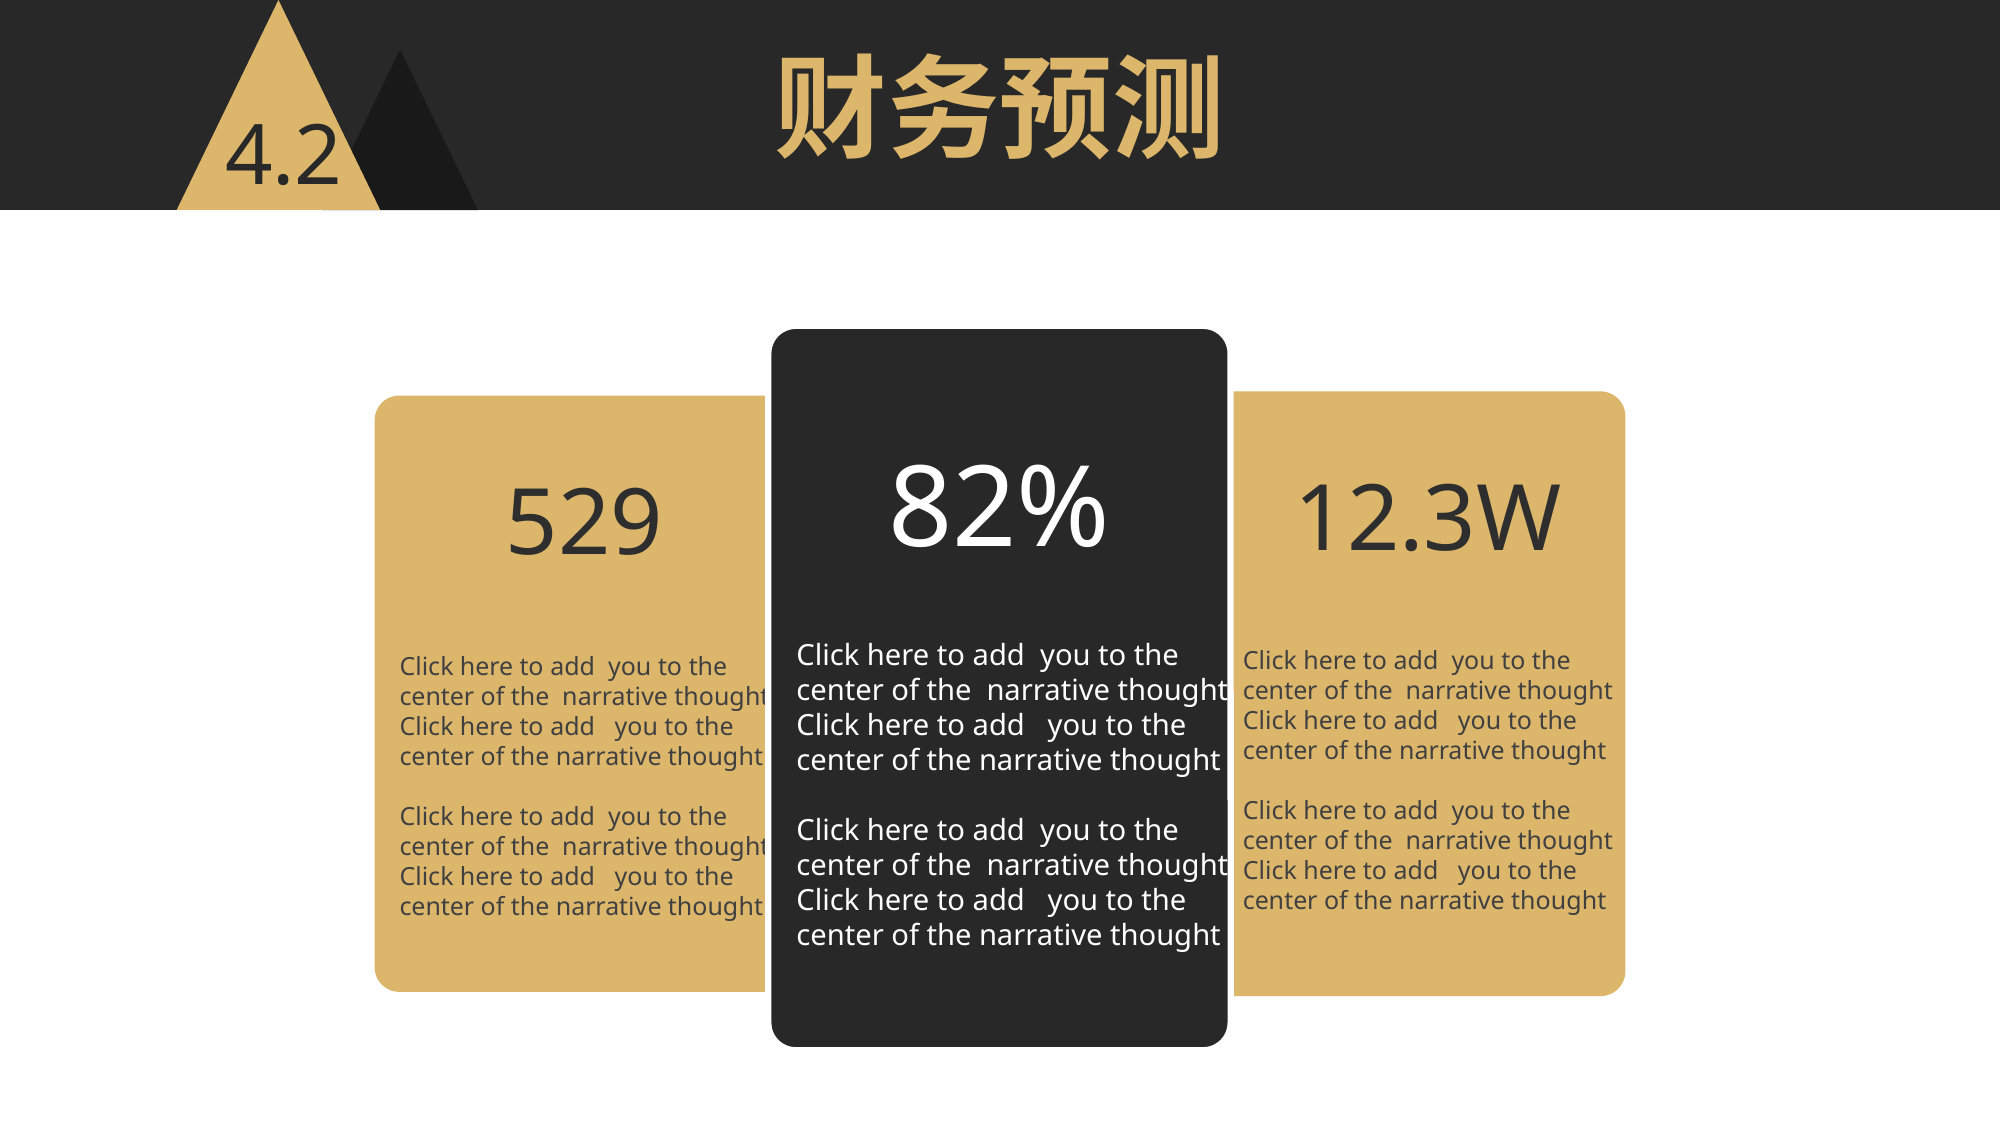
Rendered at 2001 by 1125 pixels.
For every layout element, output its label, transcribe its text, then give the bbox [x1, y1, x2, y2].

text_box [175, 138, 382, 211]
text_box [0, 0, 276, 211]
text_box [1231, 391, 1626, 997]
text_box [768, 325, 1231, 1051]
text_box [374, 395, 768, 992]
text_box 4.2 [210, 93, 357, 209]
text_box [320, 47, 480, 212]
text_box [232, 0, 325, 93]
text_box [281, 0, 2000, 211]
text_box 财务预测 [760, 29, 1240, 179]
